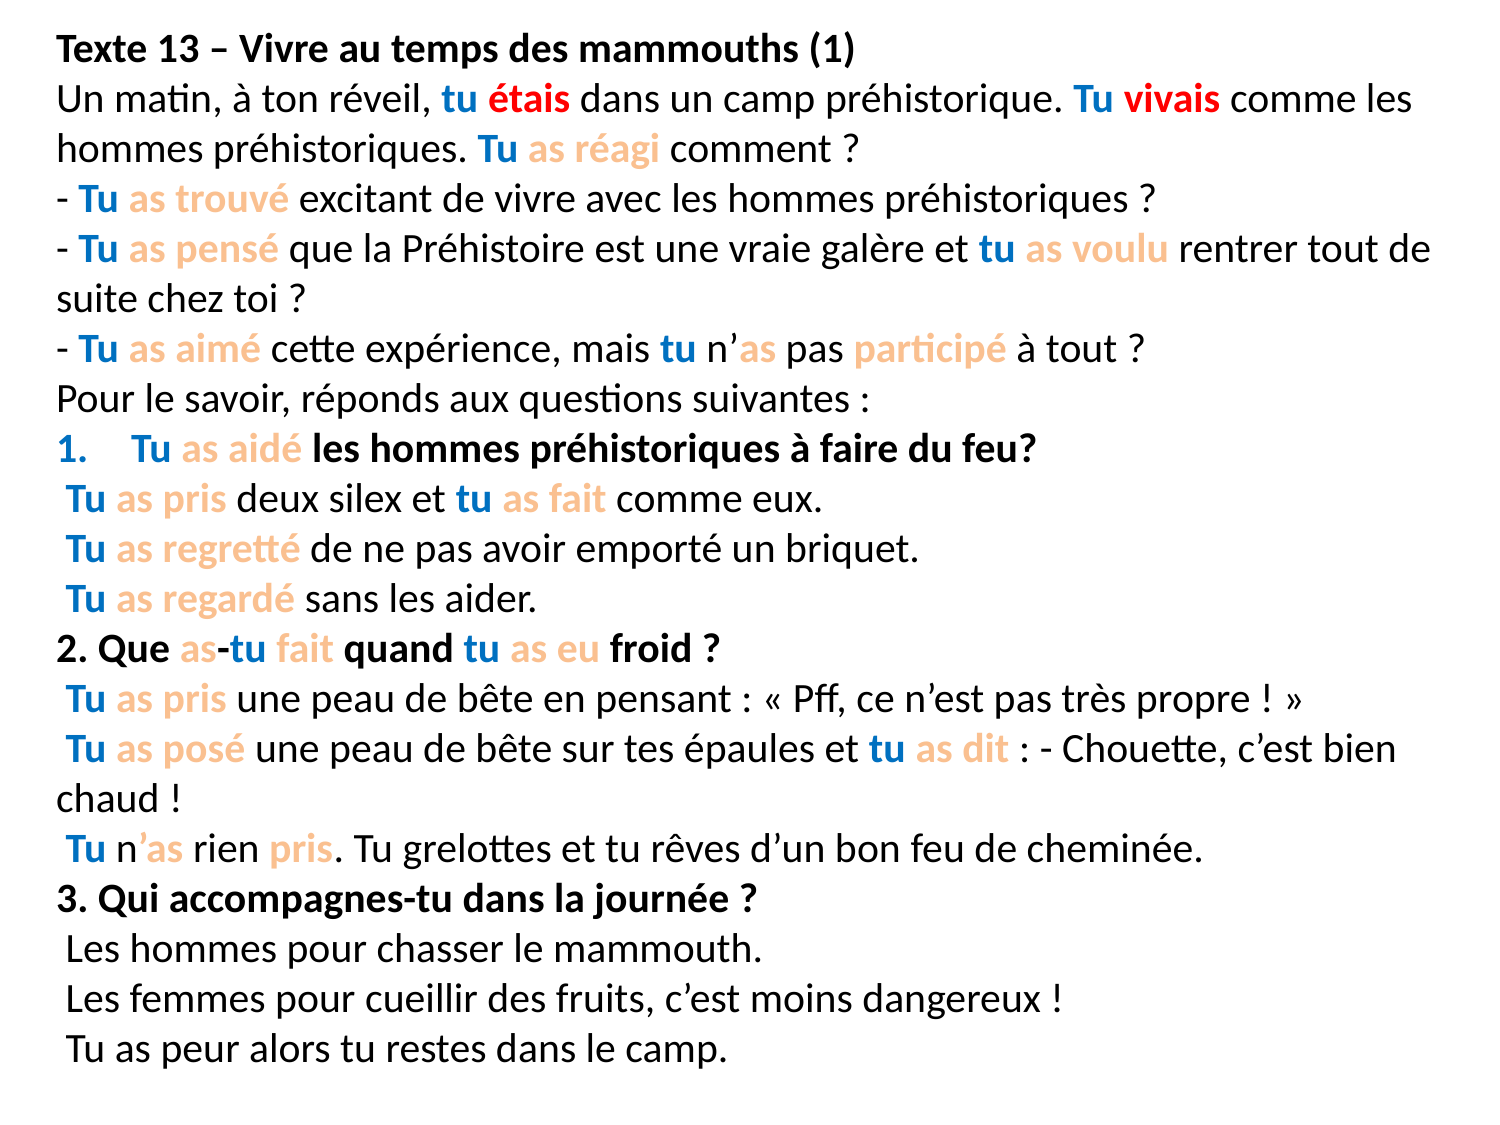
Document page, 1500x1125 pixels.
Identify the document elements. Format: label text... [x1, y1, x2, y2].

text_box Texte 13 – Vivre au temps des mammouths (1) Un matin, à ton réveil, tu étais dans un camp préhistorique. Tu vivais comme les hommes préhistoriques. Tu as réagi comment ? - Tu as trouvé excitant de vivre avec les hommes préhistoriques ? - Tu as pensé que la Préhistoire est une vraie galère et tu as voulu rentrer tout de suite chez toi ? - Tu as aimé cette expérience, mais tu n’as pas participé à tout ? Pour le savoir, réponds aux questions suivantes : Tu as aidé les hommes préhistoriques à faire du feu? Tu as pris deux silex et tu as fait comme eux. Tu as regretté de ne pas avoir emporté un briquet. Tu as regardé sans les aider. 2. Que as-tu fait quand tu as eu froid ? Tu as pris une peau de bête en pensant : « Pff, ce n’est pas très propre ! » Tu as posé une peau de bête sur tes épaules et tu as dit : - Chouette, c’est bien chaud ! Tu n’as rien pris. Tu grelottes et tu rêves d’un bon feu de cheminée. 3. Qui accompagnes-tu dans la journée ? Les hommes pour chasser le mammouth. Les femmes pour cueillir des fruits, c’est moins dangereux ! Tu as peur alors tu restes dans le camp. [41, 13, 1471, 1079]
